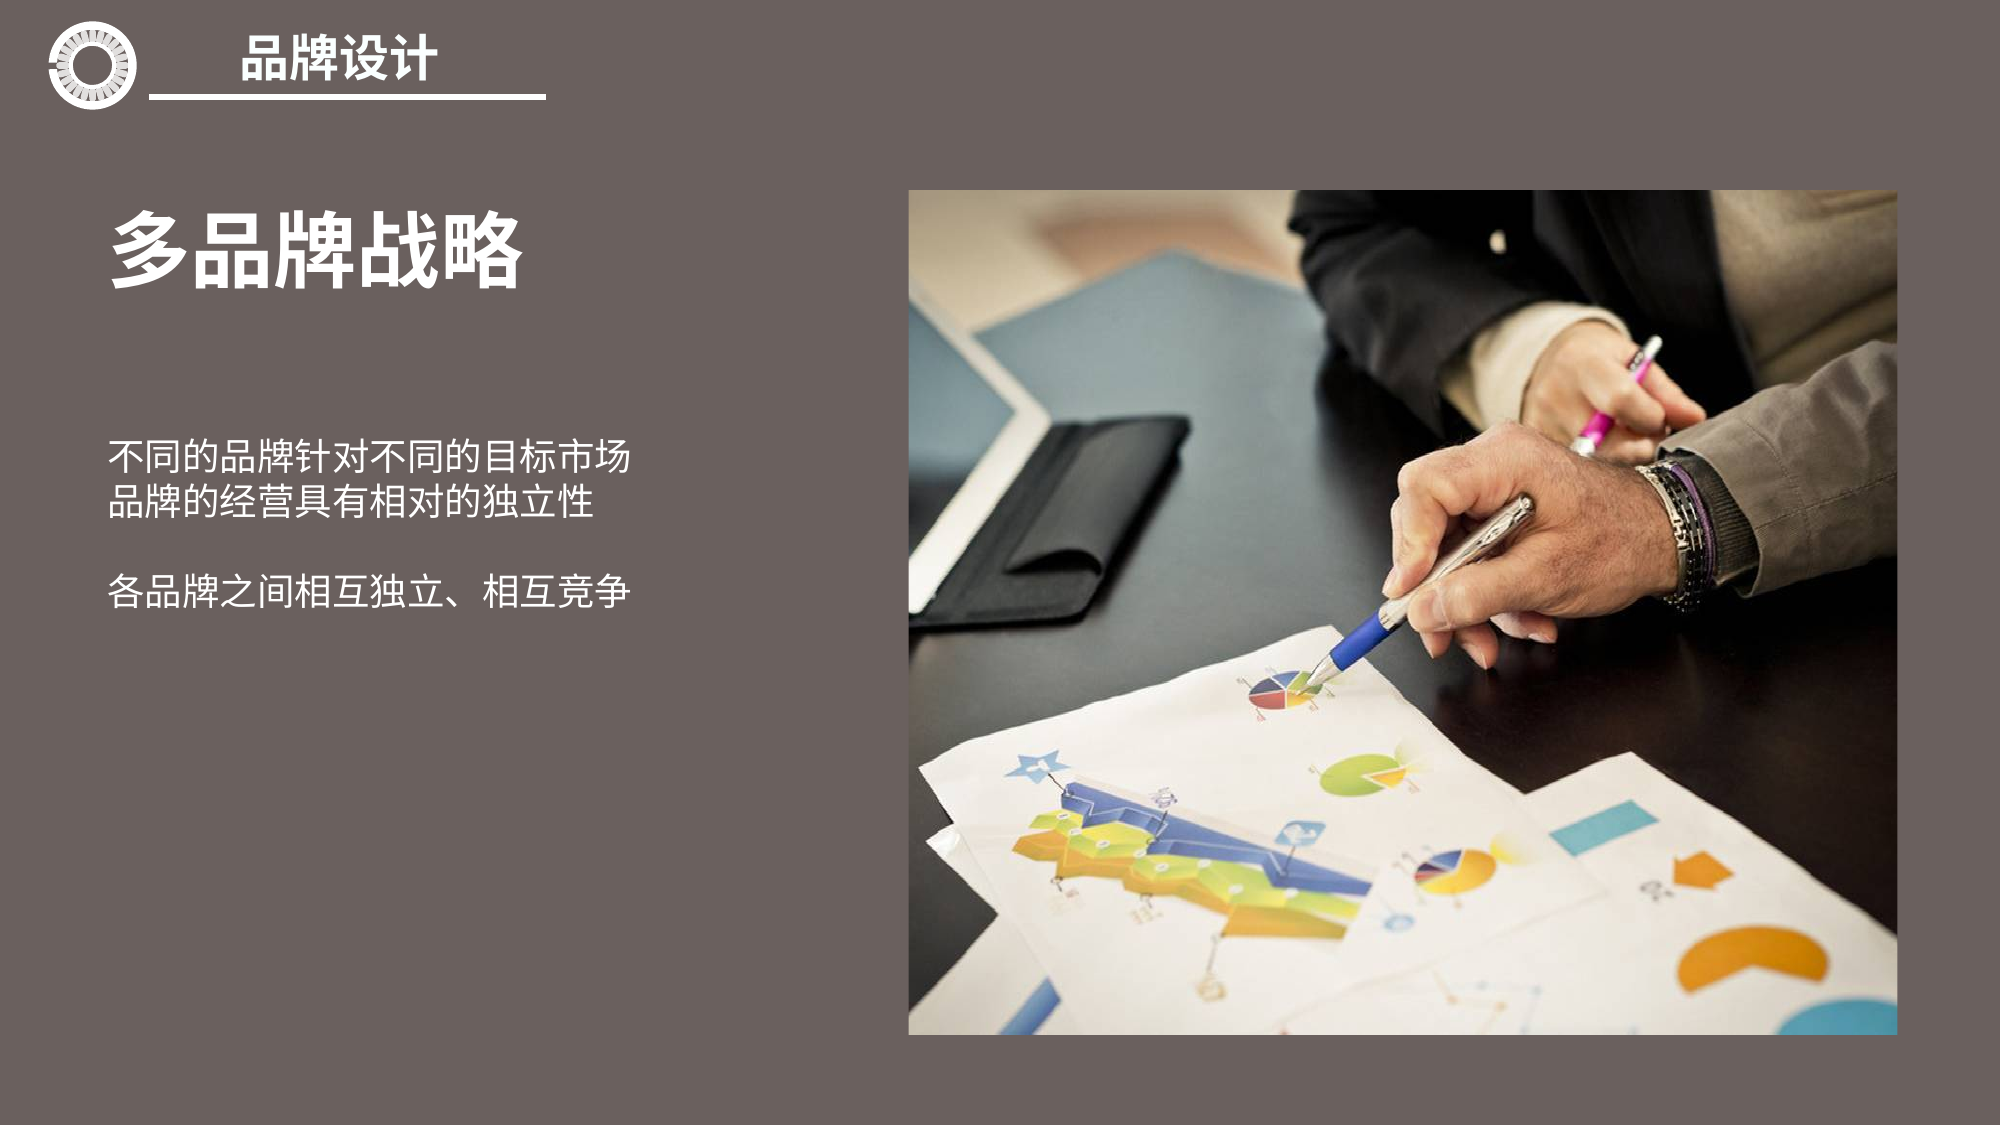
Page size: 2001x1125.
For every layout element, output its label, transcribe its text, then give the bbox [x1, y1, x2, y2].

text_box 多品牌战略 不同的品牌针对不同的目标市场 品牌的经营具有相对的独立性 各品牌之间相互独立、相互竞争 [92, 190, 847, 621]
text_box 品牌设计 [142, 31, 564, 89]
text_box [908, 190, 1898, 1035]
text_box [48, 21, 137, 110]
